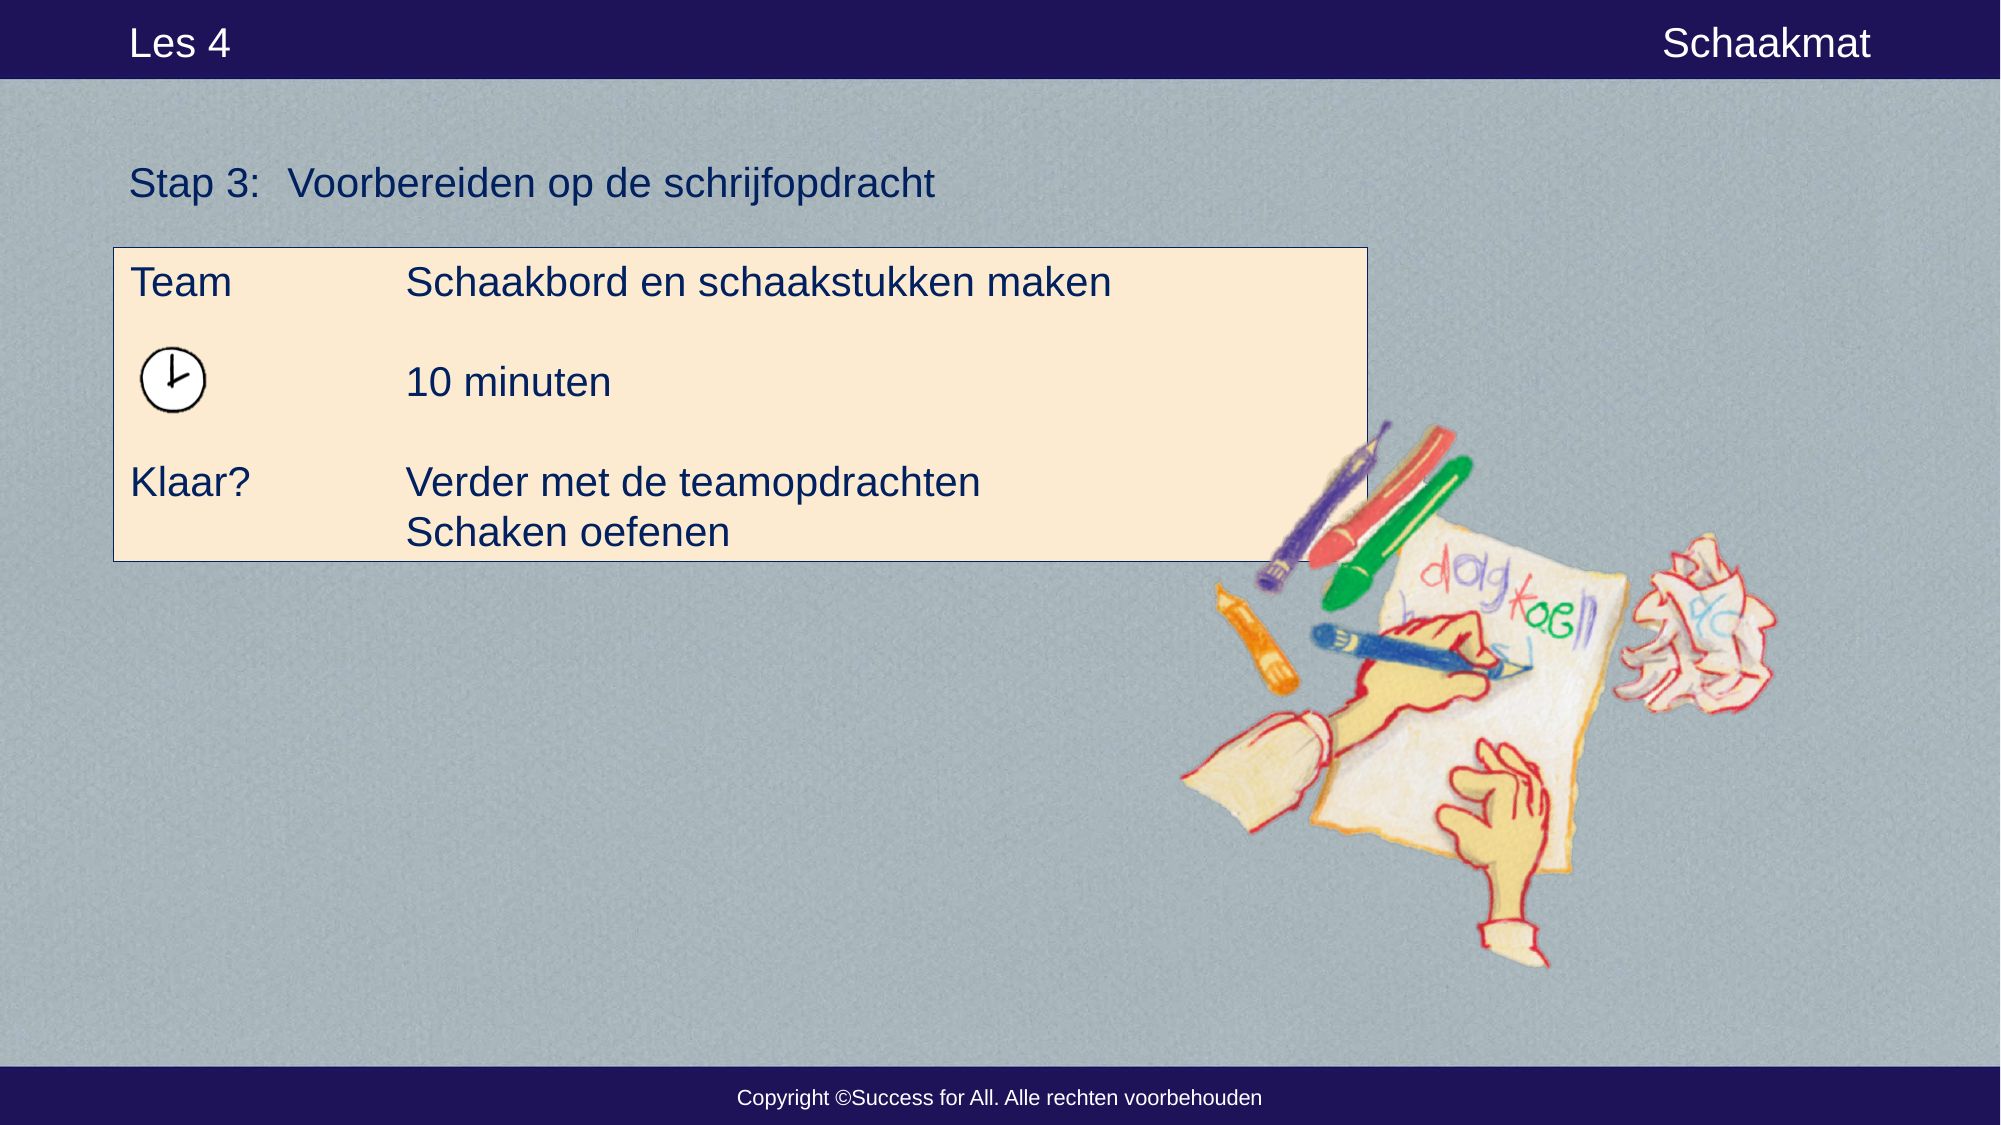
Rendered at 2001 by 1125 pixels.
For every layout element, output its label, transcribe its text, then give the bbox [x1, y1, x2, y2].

text_box Stap 3: Voorbereiden op de schrijfopdracht [113, 148, 1301, 214]
text_box Schaakmat [999, 8, 1886, 73]
text_box Copyright ©Success for All. Alle rechten voorbehouden [0, 1076, 2000, 1125]
text_box Les 4 [114, 8, 354, 73]
text_box Team Schaakbord en schaakstukken maken 10 minuten Klaar? Verder met de teamopdrachten Schaken oefenen [113, 247, 1368, 562]
picture [0, 0, 2001, 1125]
